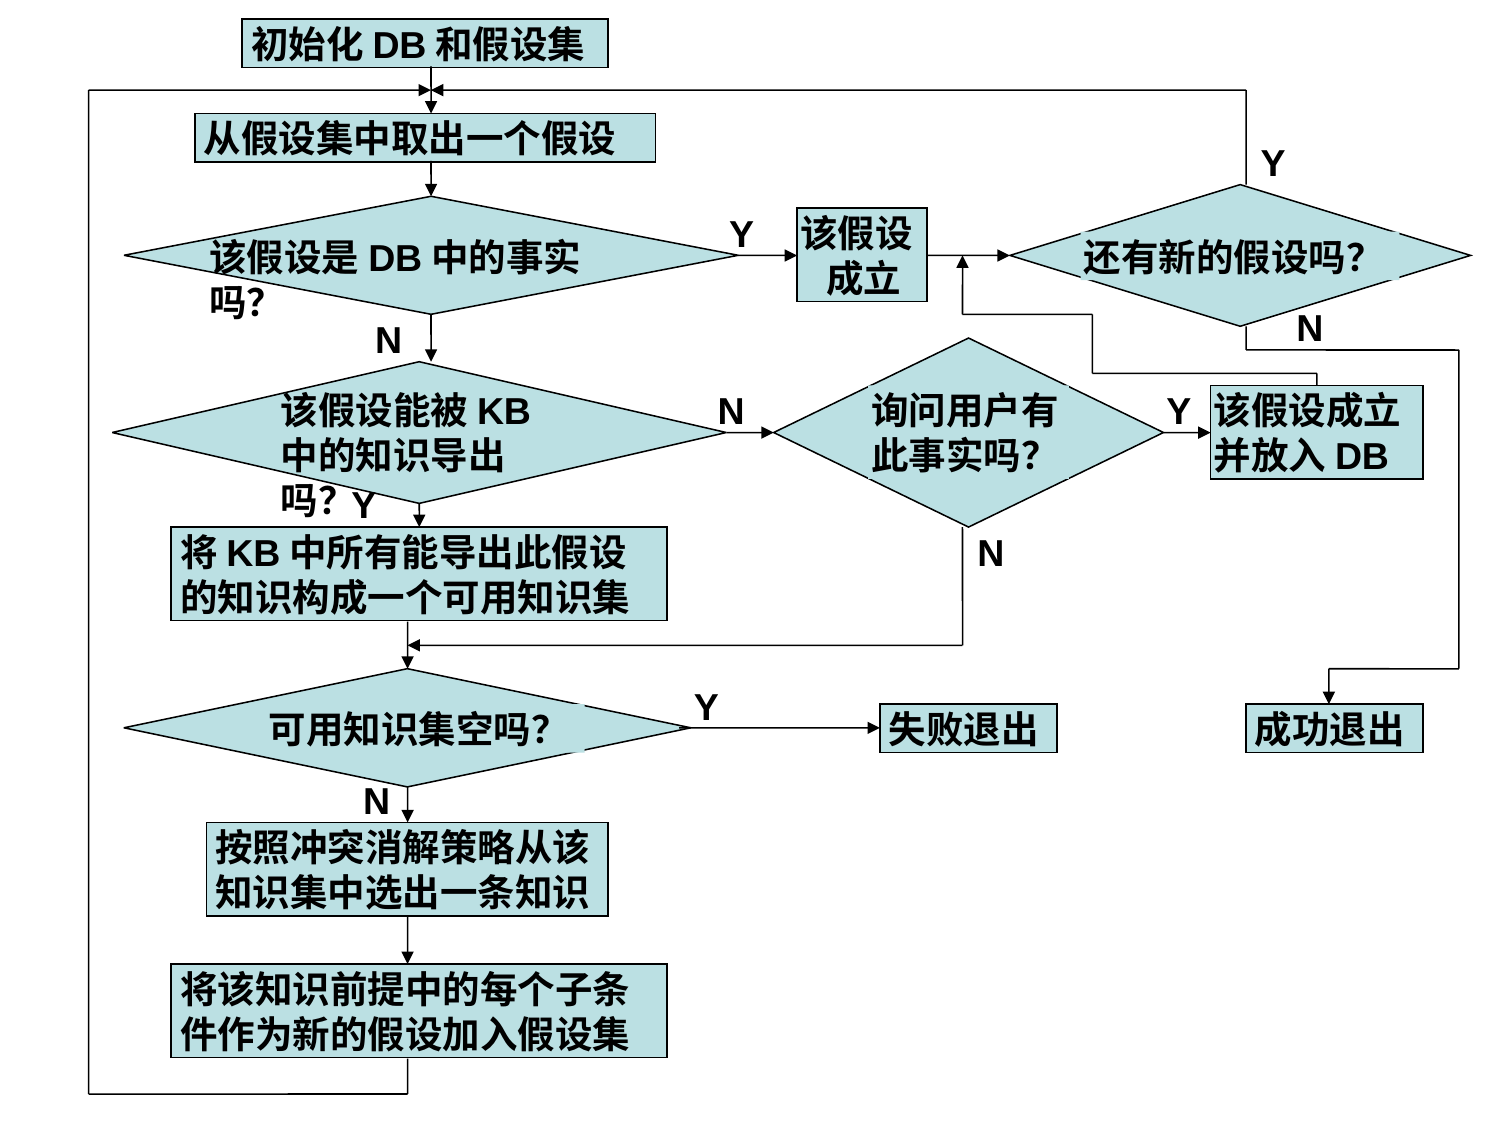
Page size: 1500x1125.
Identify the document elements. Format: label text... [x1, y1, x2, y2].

text_box 将KB中所有能导出此假设的知识构成一个可用知识集 [171, 527, 668, 621]
text_box [401, 916, 414, 965]
text_box [123, 239, 206, 272]
text_box [424, 91, 438, 114]
text_box 可用知识集空吗？ [265, 704, 585, 753]
text_box [1089, 184, 1392, 231]
text_box 该假设 成立 [797, 207, 927, 302]
text_box 将该知识前提中的每个子条件作为新的假设加入假设集 [171, 964, 668, 1058]
text_box Y [726, 207, 774, 257]
text_box 该假设是DB中的事实吗？ [206, 231, 644, 326]
text_box [956, 255, 969, 314]
text_box [1198, 434, 1208, 439]
text_box [424, 314, 438, 362]
text_box 从假设集中取出一个假设 [194, 113, 656, 162]
text_box [573, 397, 720, 468]
text_box [585, 705, 690, 750]
text_box Y [1257, 137, 1305, 186]
text_box [1010, 233, 1080, 277]
text_box N [974, 527, 1022, 576]
text_box [1322, 668, 1336, 705]
text_box 初始化DB和假设集 [242, 18, 609, 68]
text_box [871, 338, 1066, 385]
text_box [1400, 233, 1471, 278]
text_box [1069, 386, 1164, 479]
text_box 失败退出 [879, 704, 1057, 753]
text_box [88, 83, 431, 97]
text_box 成功退出 [1246, 704, 1424, 753]
text_box [761, 426, 773, 439]
text_box 该假设能被KB中的知识导出吗？ [277, 385, 573, 524]
text_box 询问用户有此事实吗？ [868, 385, 1069, 479]
text_box 该假设成立 并放入DB [1210, 385, 1424, 479]
text_box [250, 196, 612, 231]
text_box [401, 646, 414, 669]
text_box Y [348, 479, 396, 527]
text_box [644, 237, 730, 274]
text_box [408, 809, 414, 822]
text_box N [1293, 302, 1341, 349]
text_box N [372, 314, 420, 363]
text_box [413, 503, 426, 527]
text_box 按照冲突消解策略从该知识集中选出一条知识 [206, 822, 608, 916]
text_box [407, 639, 963, 652]
text_box [963, 249, 1010, 262]
text_box [112, 394, 277, 471]
text_box N [360, 774, 408, 824]
text_box N [714, 385, 762, 434]
text_box [869, 479, 1068, 528]
text_box [773, 386, 868, 479]
text_box [123, 668, 577, 787]
text_box Y [690, 680, 738, 730]
text_box [738, 721, 880, 735]
text_box [1093, 281, 1388, 327]
text_box Y [1163, 385, 1211, 434]
text_box 还有新的假设吗？ [1080, 231, 1400, 281]
text_box [424, 160, 438, 197]
text_box [774, 249, 797, 262]
text_box [430, 83, 1247, 97]
text_box [318, 361, 521, 385]
